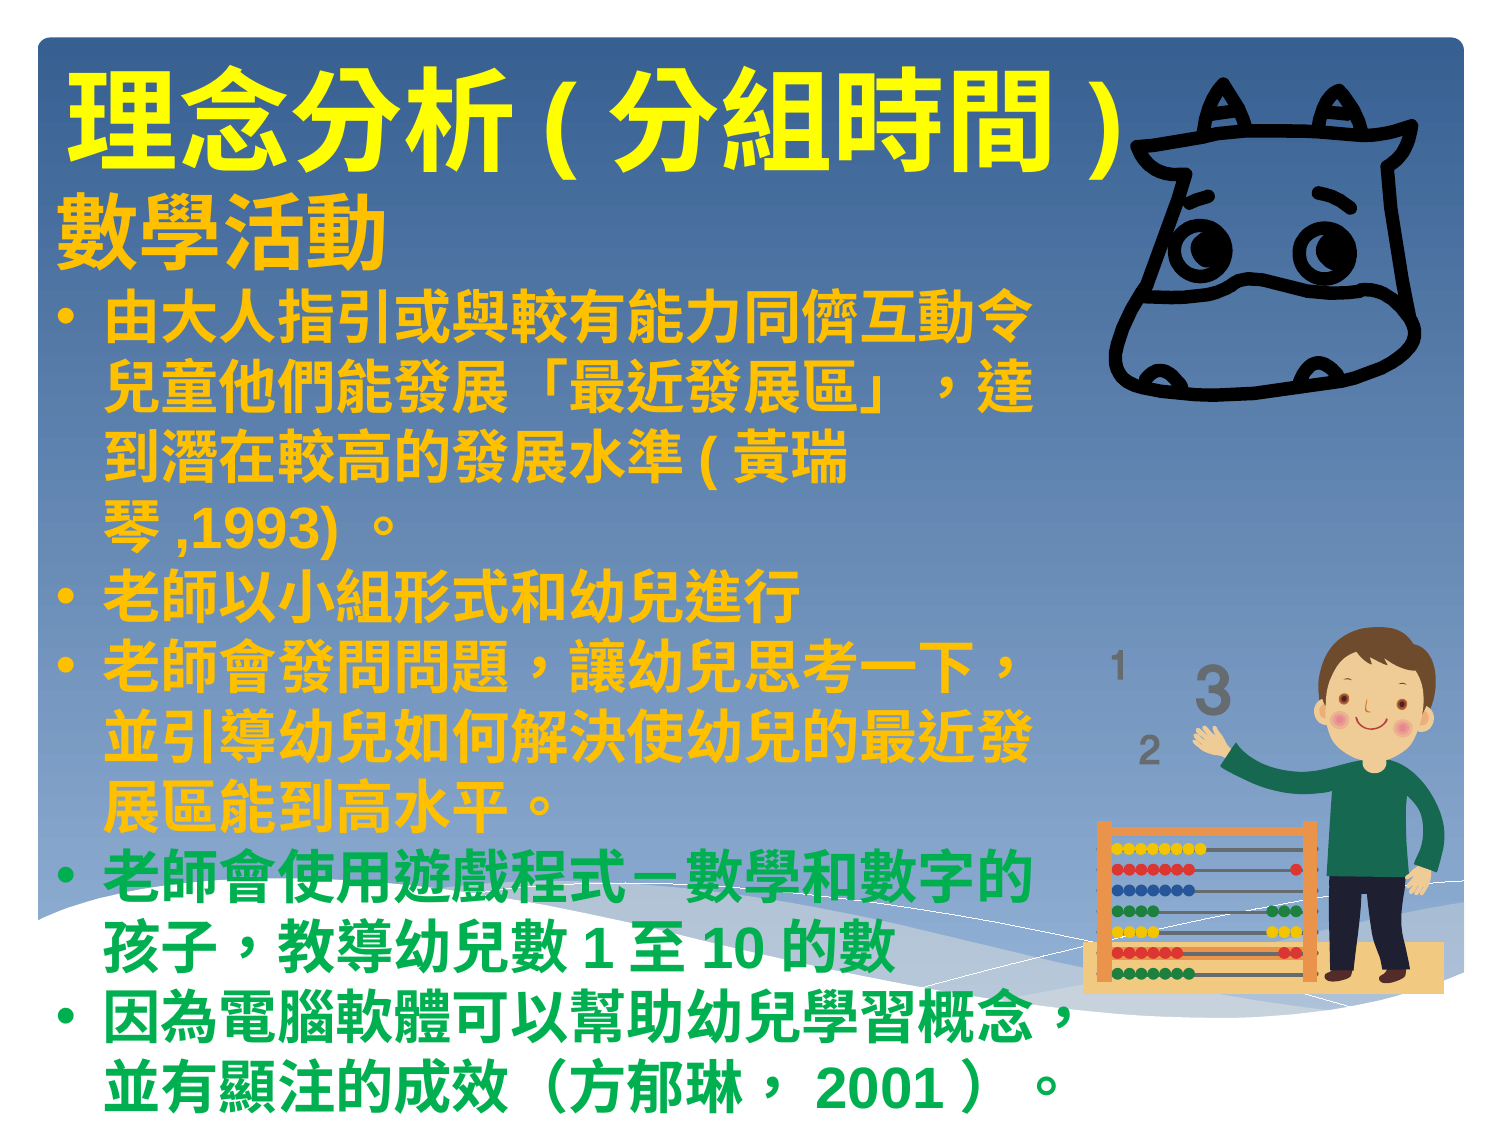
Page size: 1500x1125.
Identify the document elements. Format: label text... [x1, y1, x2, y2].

text_box 理念分析(分組時間) [50, 42, 1422, 238]
picture [1082, 626, 1445, 994]
picture [1108, 76, 1422, 403]
text_box 數學活動 由大人指引或與較有能力同儕互動令兒童他們能發展「最近發展區」，達到潛在較高的發展水準(黃瑞琴,1993)。 老師以小組形式和幼兒進行 老師會發問問題，讓幼兒思考一下，並引導幼兒如何解決使幼兒的最近發展區能到高水平。 老師會使用遊戲程式－數學和數字的孩子，教導幼兒數1至10的數 因為電腦軟體可以幫助幼兒學習概念，並有顯注的成效（方郁琳，2001）。 [40, 172, 1081, 1125]
